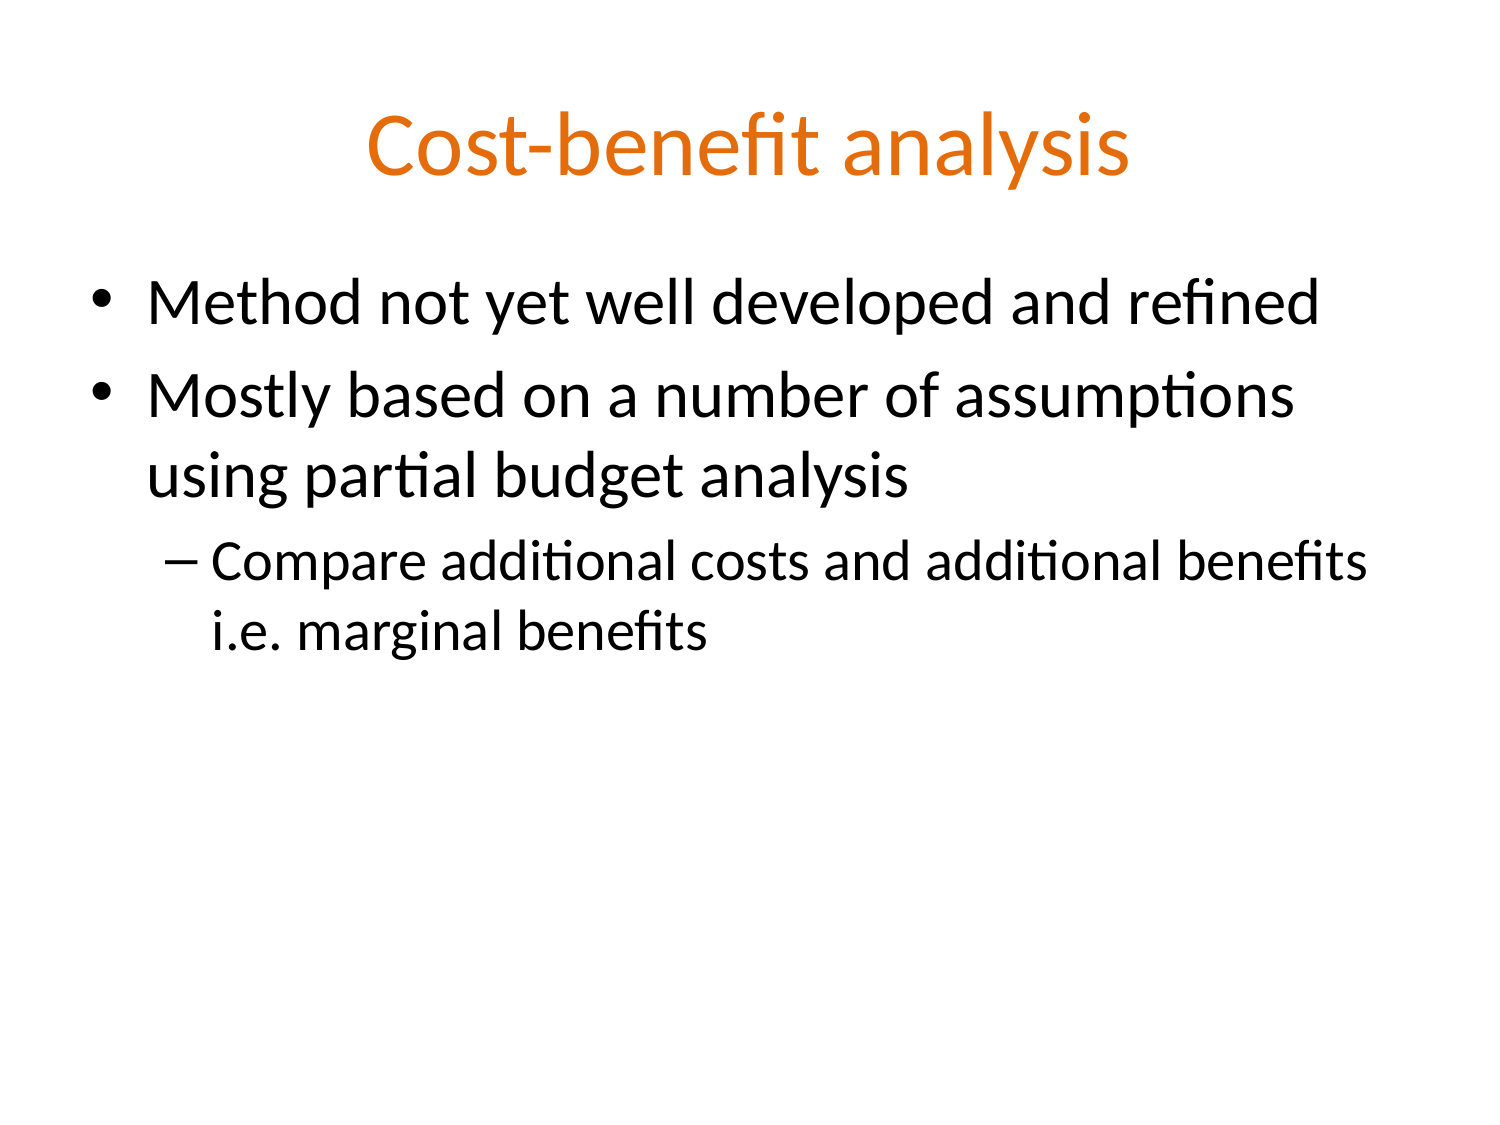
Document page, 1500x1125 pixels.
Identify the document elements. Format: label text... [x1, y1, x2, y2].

list Method not yet well developed and refined Mostly based on a number of assumptions using partial budget analysis Compare additional costs and additional benefits i.e. marginal benefits [74, 249, 1426, 1006]
title Cost-benefit analysis [74, 44, 1426, 233]
